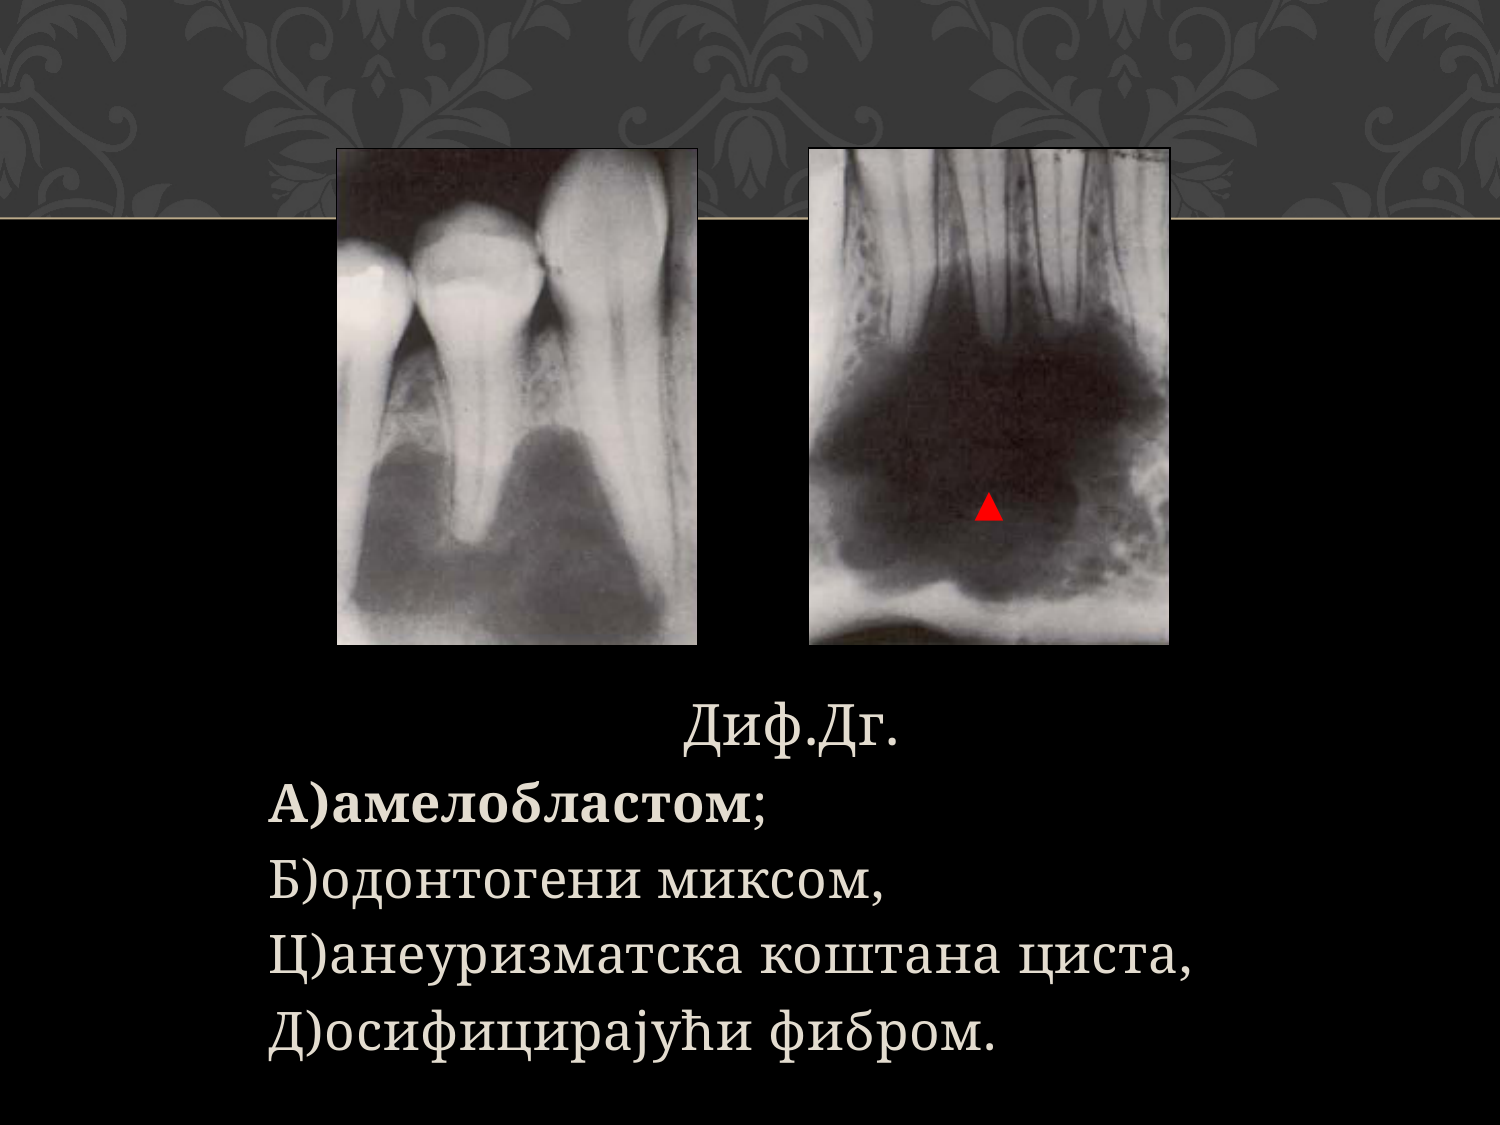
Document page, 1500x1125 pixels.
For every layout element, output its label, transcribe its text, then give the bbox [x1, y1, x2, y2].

list Диф.Дг. А)амелобластом; Б)одонтогени миксом, Ц)анеуризматска коштана циста, Д)осифицирајући фибром. [253, 680, 1329, 1071]
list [336, 148, 698, 646]
picture [808, 148, 1170, 646]
